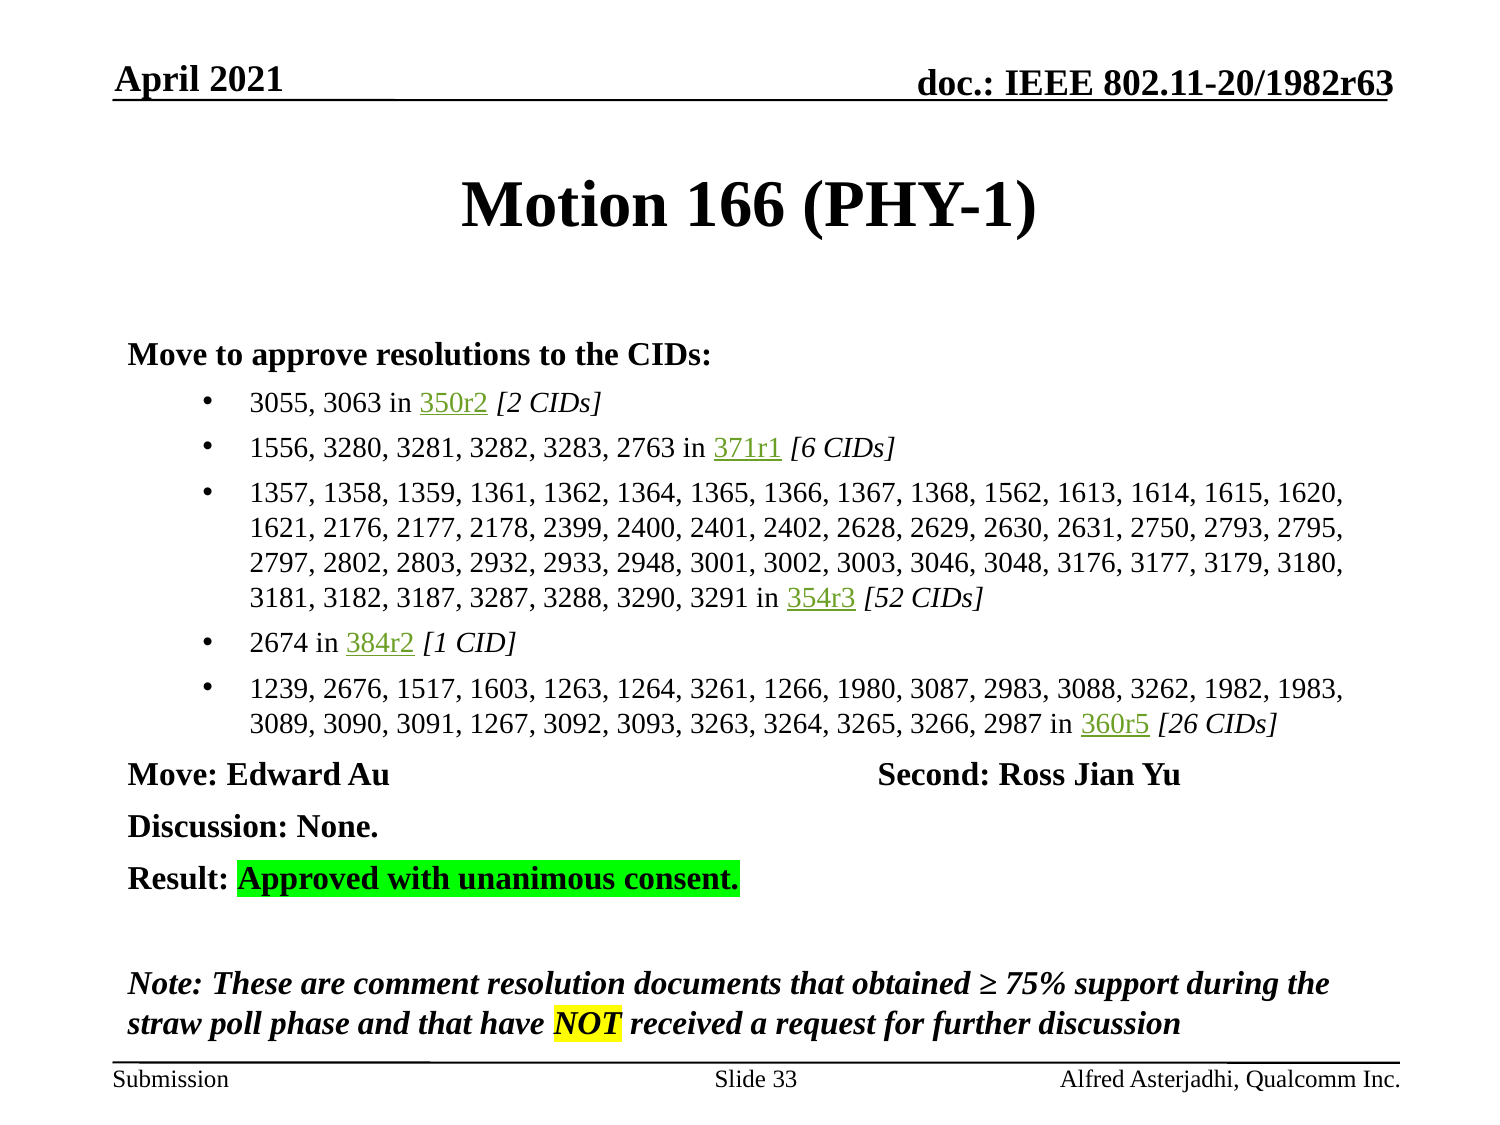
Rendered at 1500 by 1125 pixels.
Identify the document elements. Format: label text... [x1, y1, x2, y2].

footer Alfred Asterjadhi, Qualcomm Inc. [878, 1061, 1402, 1093]
list Move to approve resolutions to the CIDs: 3055, 3063 in 350r2 [2 CIDs] 1556, 3280, 3281, 3282, 3283, 2763 in 371r1 [6 CIDs] 1357, 1358, 1359, 1361, 1362, 1364, 1365, 1366, 1367, 1368, 1562, 1613, 1614, 1615, 1620, 1621, 2176, 2177, 2178, 2399, 2400, 2401, 2402, 2628, 2629, 2630, 2631, 2750, 2793, 2795, 2797, 2802, 2803, 2932, 2933, 2948, 3001, 3002, 3003, 3046, 3048, 3176, 3177, 3179, 3180, 3181, 3182, 3187, 3287, 3288, 3290, 3291 in 354r3 [52 CIDs] 2674 in 384r2 [1 CID] 1239, 2676, 1517, 1603, 1263, 1264, 3261, 1266, 1980, 3087, 2983, 3088, 3262, 1982, 1983, 3089, 3090, 3091, 1267, 3092, 3093, 3263, 3264, 3265, 3266, 2987 in 360r5 [26 CIDs] Move: Edward Au Second: Ross Jian Yu Discussion: None. Result: Approved with unanimous consent. Note: These are comment resolution documents that obtained ≥ 75% support during the straw poll phase and that have NOT received a request for further discussion [112, 324, 1388, 1063]
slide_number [114, 54, 423, 100]
title Motion 166 (PHY-1) [112, 112, 1388, 288]
slide_number Slide 33 [712, 1061, 800, 1123]
